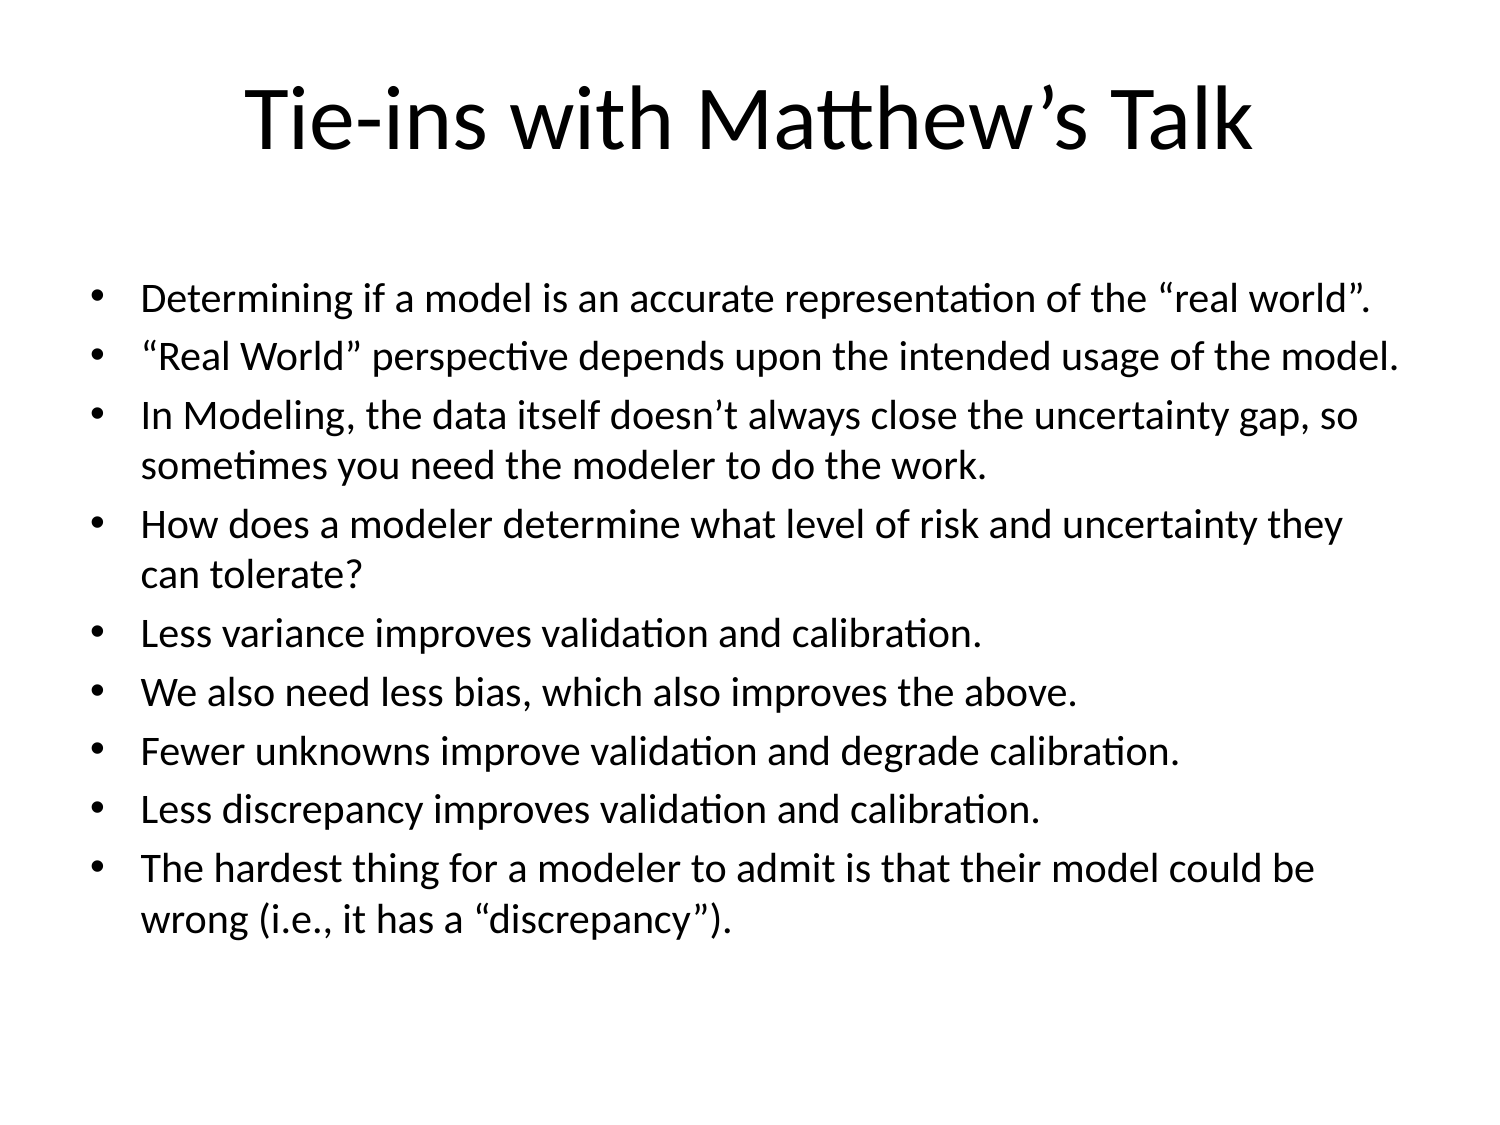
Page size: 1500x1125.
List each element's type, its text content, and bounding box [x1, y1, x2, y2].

title Tie-ins with Matthew’s Talk [75, 18, 1425, 207]
list Determining if a model is an accurate representation of the “real world”. “Real World” perspective depends upon the intended usage of the model. In Modeling, the data itself doesn’t always close the uncertainty gap, so sometimes you need the modeler to do the work. How does a modeler determine what level of risk and uncertainty they can tolerate? Less variance improves validation and calibration. We also need less bias, which also improves the above. Fewer unknowns improve validation and degrade calibration. Less discrepancy improves validation and calibration. The hardest thing for a modeler to admit is that their model could be wrong (i.e., it has a “discrepancy”). [75, 262, 1425, 1005]
